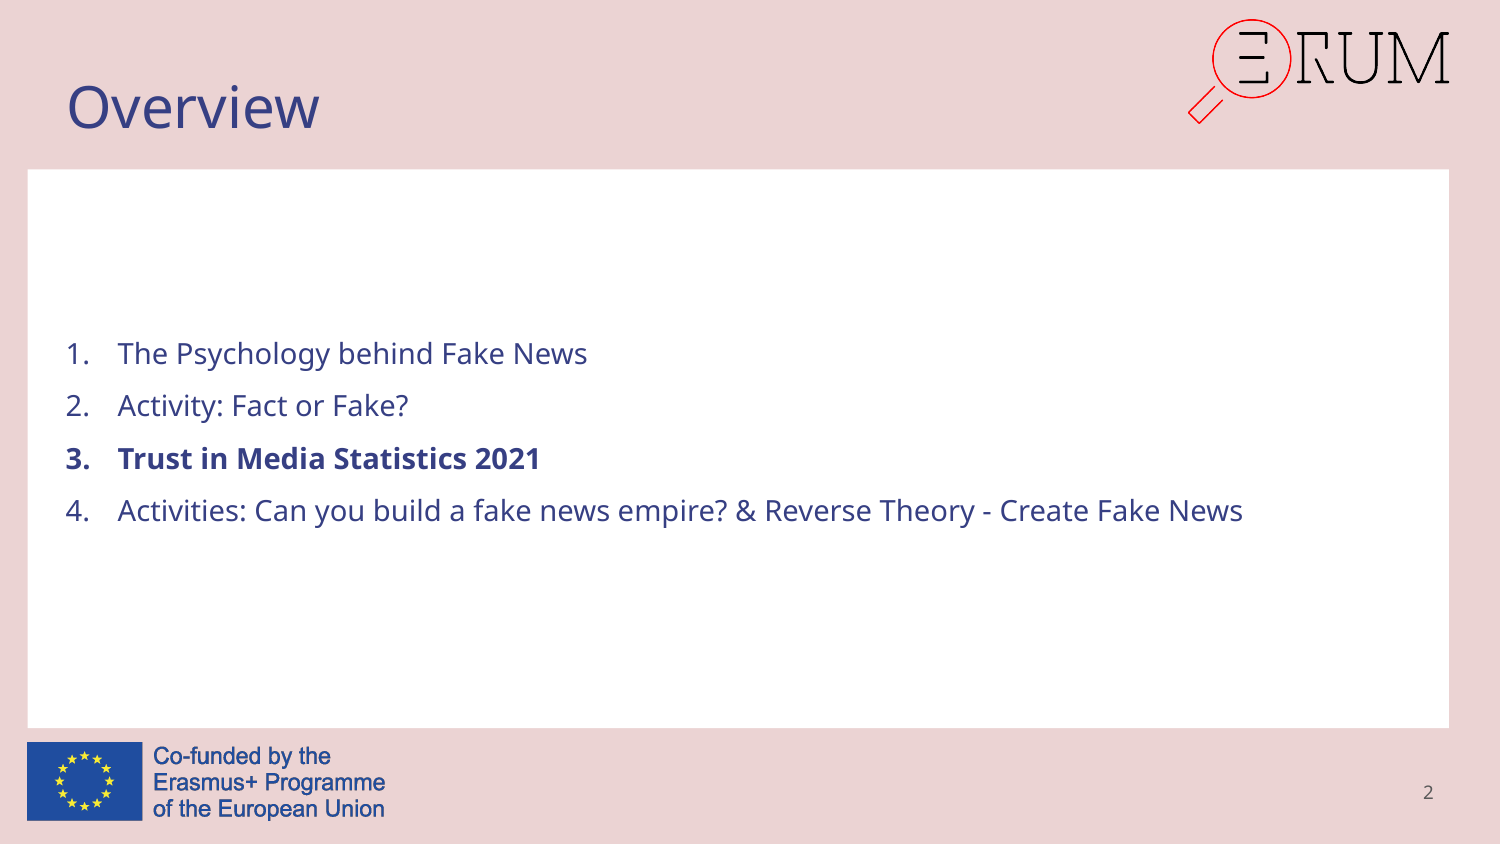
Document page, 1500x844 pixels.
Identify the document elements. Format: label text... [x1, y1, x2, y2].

title Overview [51, 55, 1168, 150]
slide_number 2 [1358, 761, 1449, 826]
picture [27, 742, 385, 821]
list The Psychology behind Fake News Activity: Fact or Fake? Trust in Media Statistics 2021 Activities: Can you build a fake news empire? & Reverse Theory - Create Fake News [27, 169, 1449, 729]
picture [1136, 0, 1500, 137]
